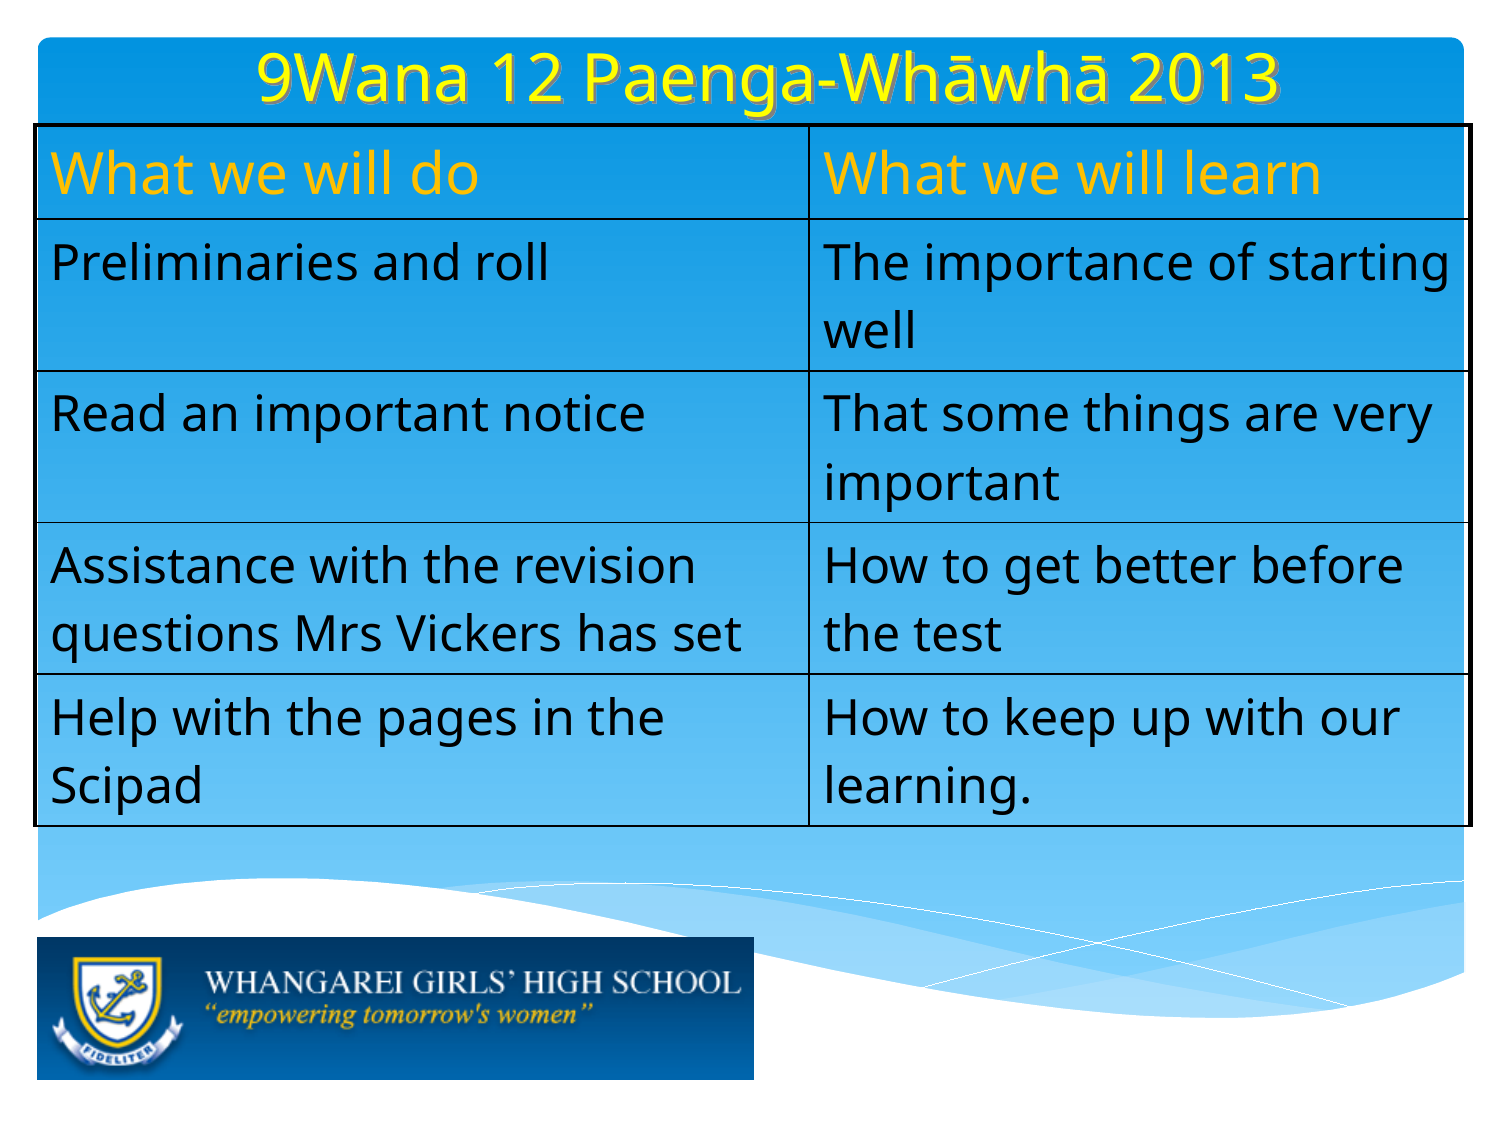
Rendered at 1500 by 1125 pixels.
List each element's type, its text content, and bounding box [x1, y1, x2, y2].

table_header What we will do [37, 127, 808, 218]
table_cell Read an important notice [37, 372, 808, 522]
table_cell How to keep up with our learning. [810, 675, 1468, 825]
table_cell That some things are very important [810, 372, 1468, 522]
table_header What we will learn [810, 127, 1468, 218]
table_cell How to get better before the test [810, 523, 1468, 673]
picture [37, 937, 754, 1080]
table_cell Assistance with the revision questions Mrs Vickers has set [37, 523, 808, 673]
table_cell Preliminaries and roll [37, 220, 808, 370]
table_cell The importance of starting well [810, 220, 1468, 370]
text_box 9Wana 12 Paenga-Whāwhā 2013 [162, 24, 1375, 123]
table_cell Help with the pages in the Scipad [37, 675, 808, 825]
